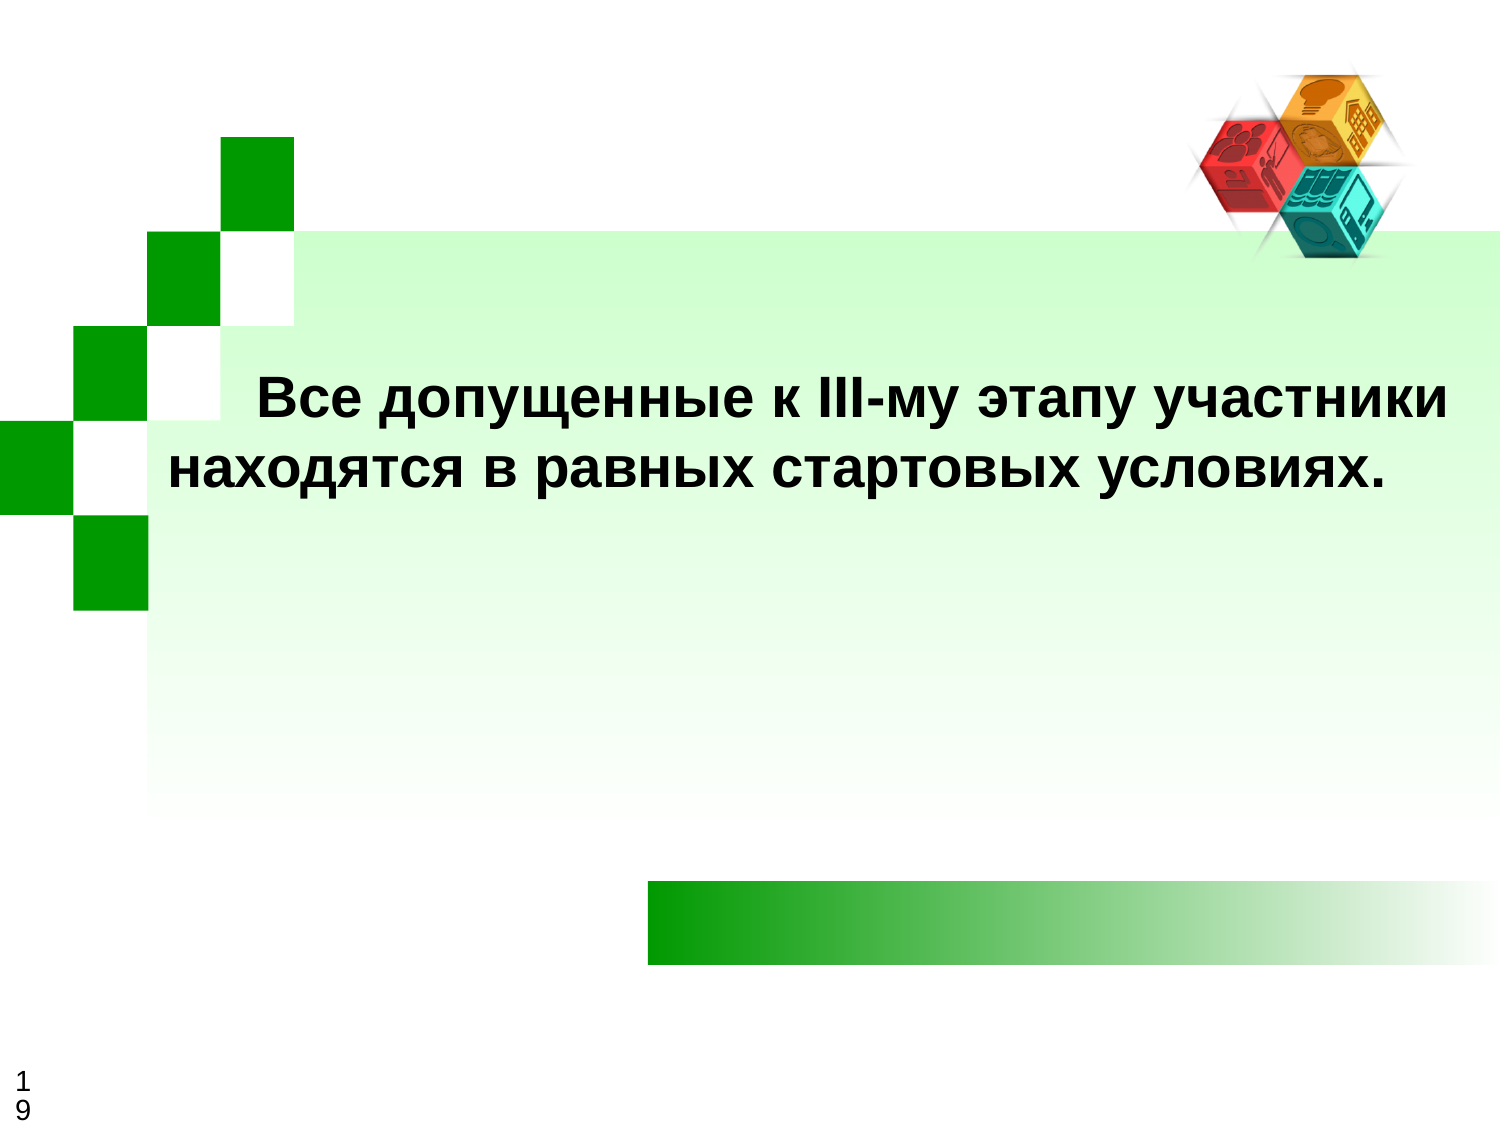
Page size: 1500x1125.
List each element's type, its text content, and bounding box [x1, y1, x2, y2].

picture [1183, 58, 1419, 270]
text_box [0, 136, 1500, 965]
slide_number 19 [0, 1054, 59, 1125]
